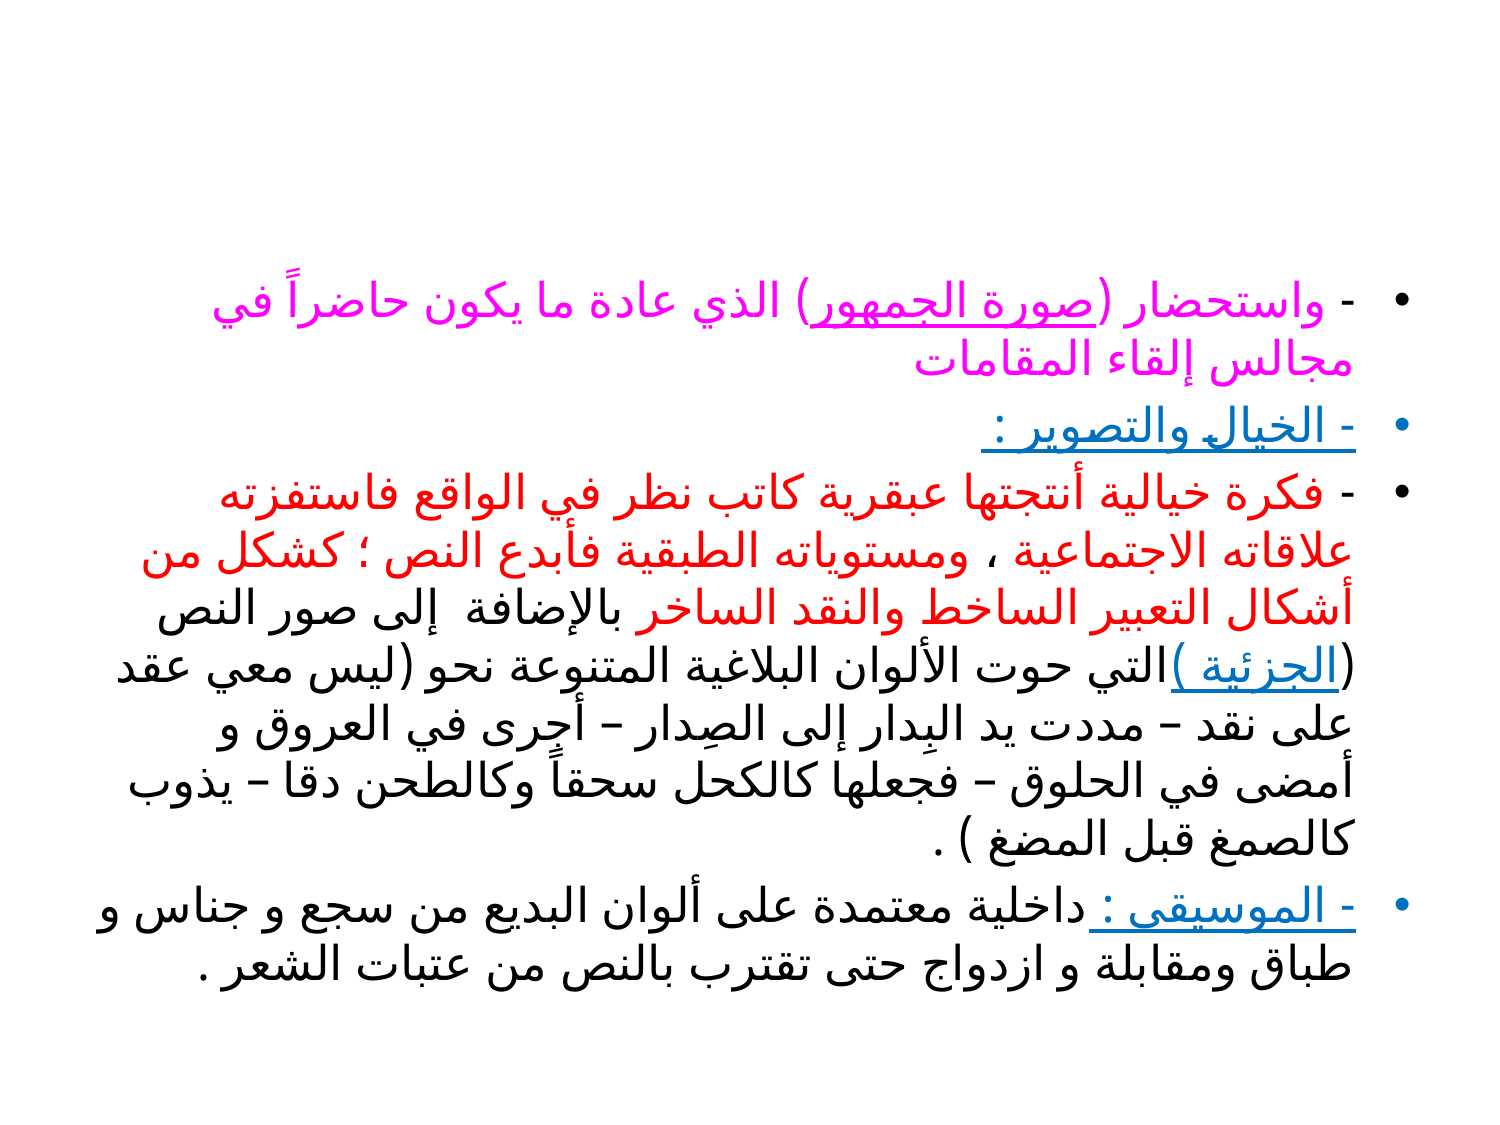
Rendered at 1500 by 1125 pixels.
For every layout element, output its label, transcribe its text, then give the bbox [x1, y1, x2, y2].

list - واستحضار (صورة الجمهور) الذي عادة ما يكون حاضراً في مجالس إلقاء المقامات - الخيال والتصوير : - فكرة خيالية أنتجتها عبقرية كاتب نظر في الواقع فاستفزته علاقاته الاجتماعية ، ومستوياته الطبقية فأبدع النص ؛ كشكل من أشكال التعبير الساخط والنقد الساخر بالإضافة إلى صور النص (الجزئية )التي حوت الألوان البلاغية المتنوعة نحو (ليس معي عقد على نقد – مددت يد البِدار إلى الصِدار – أجرى في العروق و أمضى في الحلوق – فجعلها كالكحل سحقاً وكالطحن دقا – يذوب كالصمغ قبل المضغ ) . - الموسيقى : داخلية معتمدة على ألوان البديع من سجع و جناس و طباق ومقابلة و ازدواج حتى تقترب بالنص من عتبات الشعر . [75, 262, 1425, 1005]
